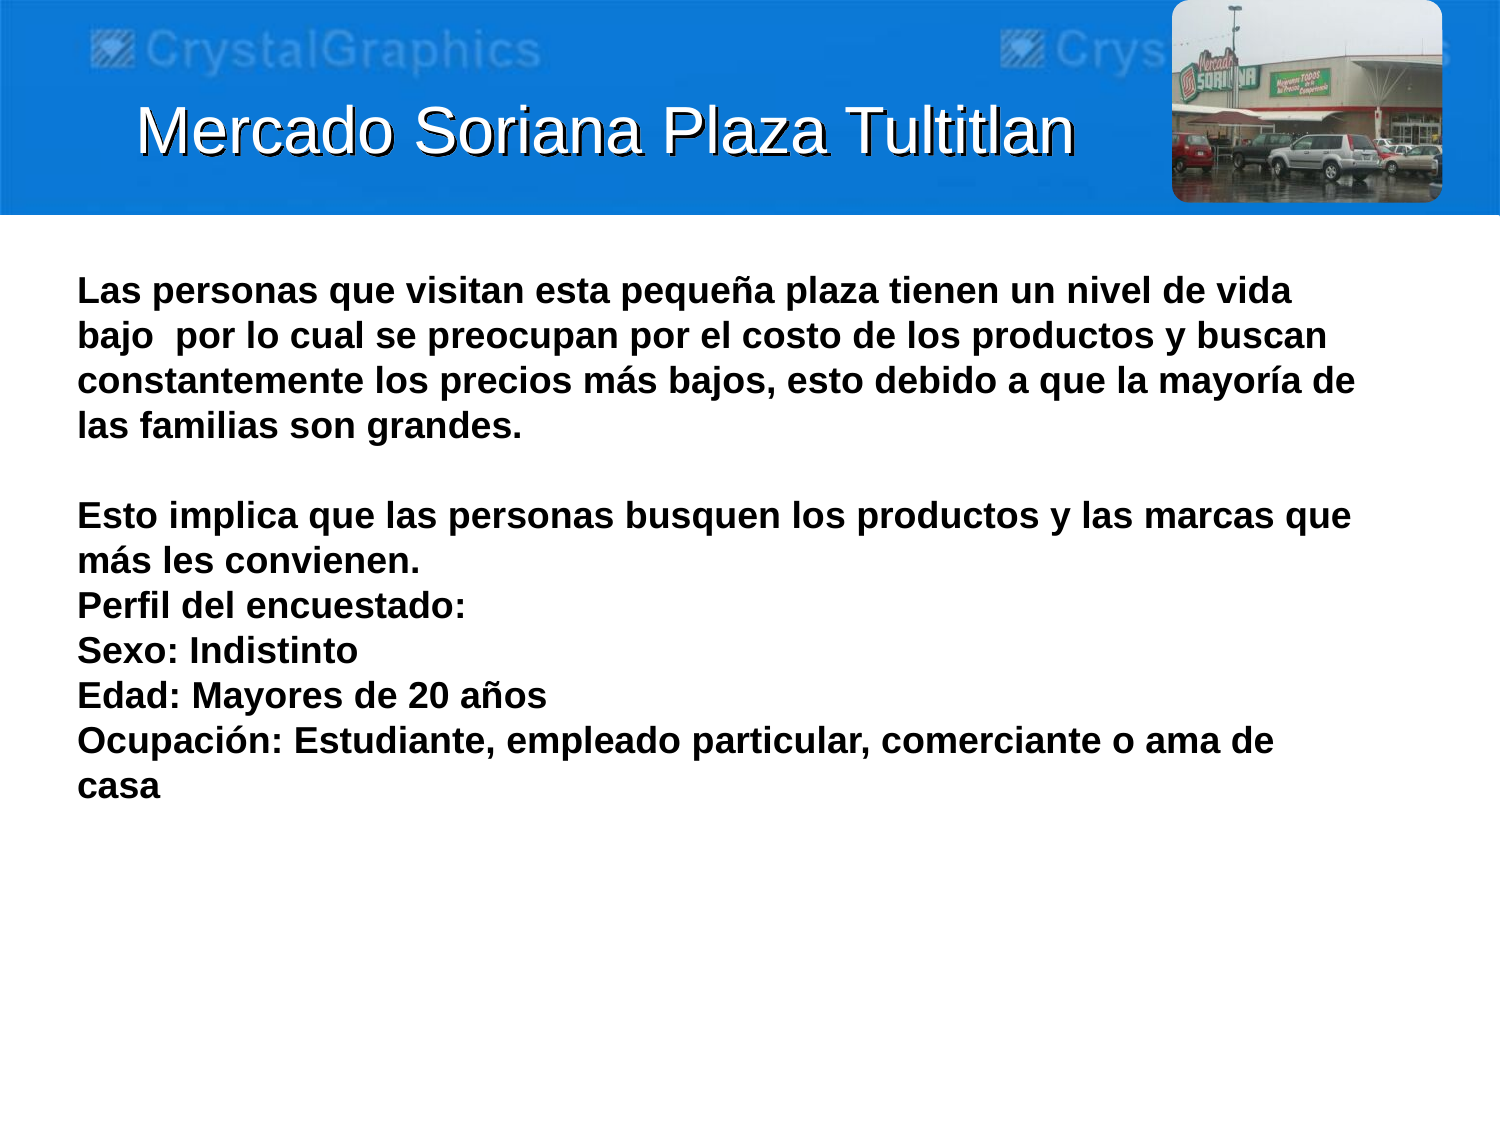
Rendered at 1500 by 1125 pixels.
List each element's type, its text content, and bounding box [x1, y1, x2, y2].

text_box Las personas que visitan esta pequeña plaza tienen un nivel de vida bajo por lo cual se preocupan por el costo de los productos y buscan constantemente los precios más bajos, esto debido a que la mayoría de las familias son grandes. Esto implica que las personas busquen los productos y las marcas que más les convienen. Perfil del encuestado: Sexo: Indistinto Edad: Mayores de 20 años Ocupación: Estudiante, empleado particular, comerciante o ama de casa [62, 258, 1383, 904]
title Mercado Soriana Plaza Tultitlan [0, 33, 1281, 215]
picture [0, 0, 1500, 215]
text_box [0, 215, 1500, 1125]
